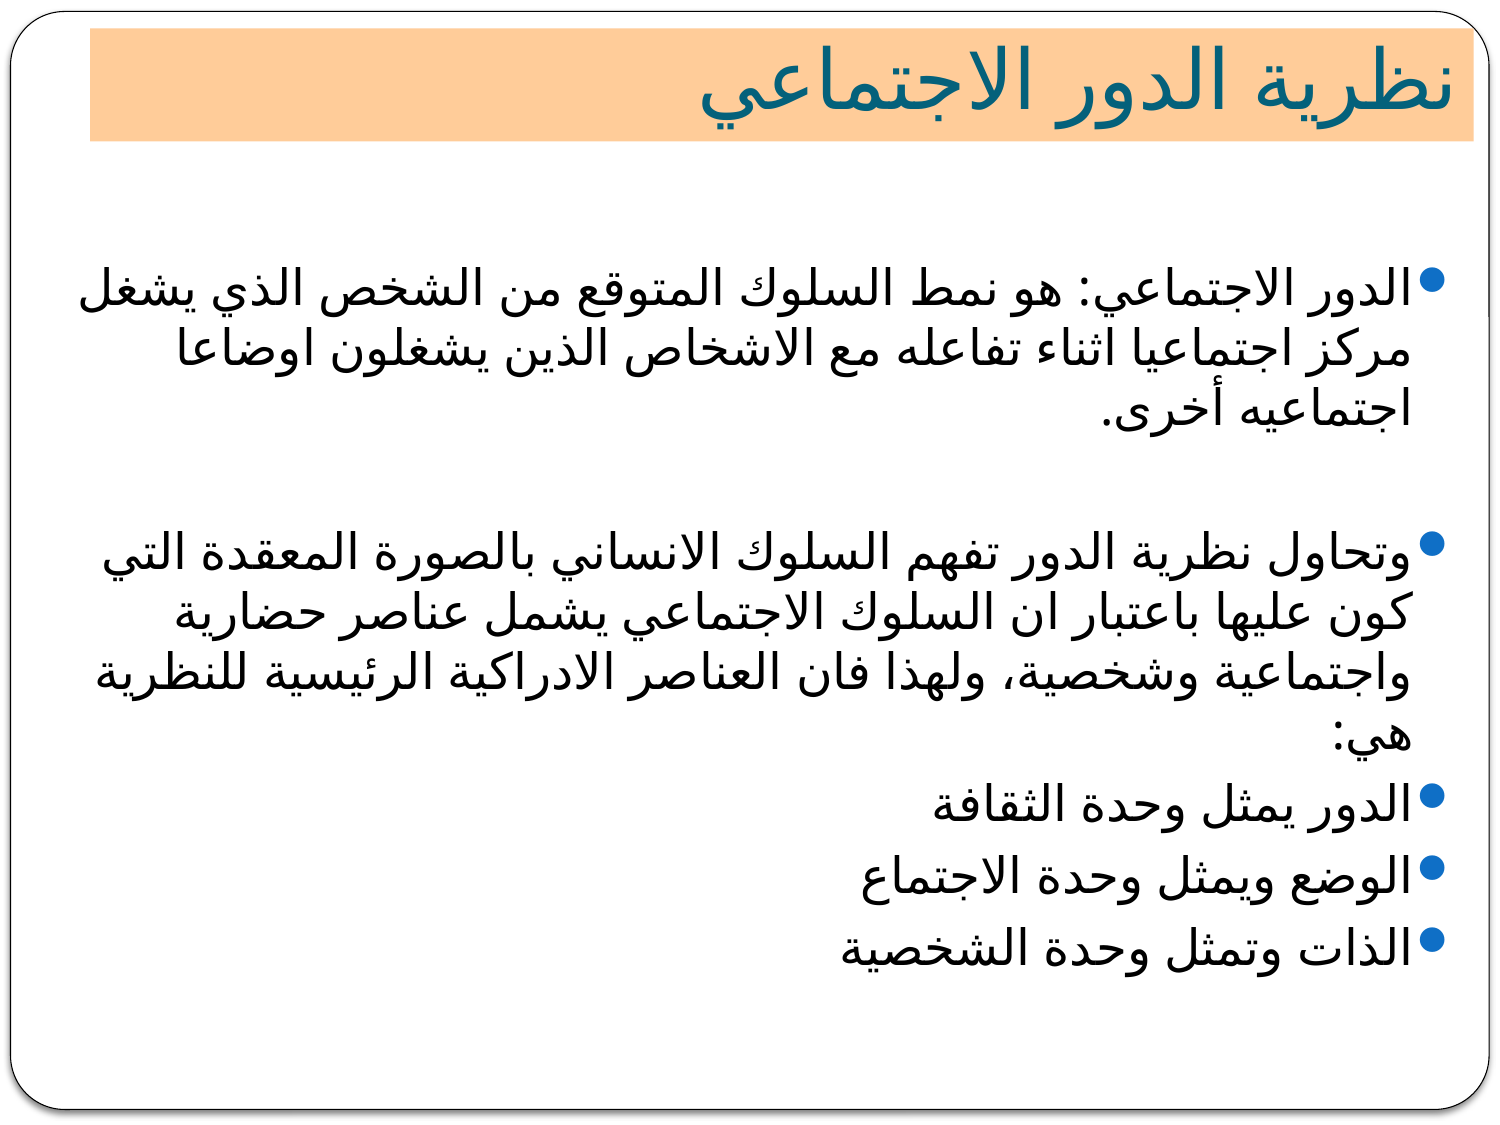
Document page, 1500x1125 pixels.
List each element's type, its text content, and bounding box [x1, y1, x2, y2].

title نظرية الدور الاجتماعي [90, 28, 1474, 142]
list الدور الاجتماعي: هو نمط السلوك المتوقع من الشخص الذي يشغل مركز اجتماعيا اثناء تفاعله مع الاشخاص الذين يشغلون اوضاعا اجتماعيه أخرى. وتحاول نظرية الدور تفهم السلوك الانساني بالصورة المعقدة التي كون عليها باعتبار ان السلوك الاجتماعي يشمل عناصر حضارية واجتماعية وشخصية، ولهذا فان العناصر الادراكية الرئيسية للنظرية هي: الدور يمثل وحدة الثقافة الوضع ويمثل وحدة الاجتماع الذات وتمثل وحدة الشخصية [30, 175, 1474, 1125]
